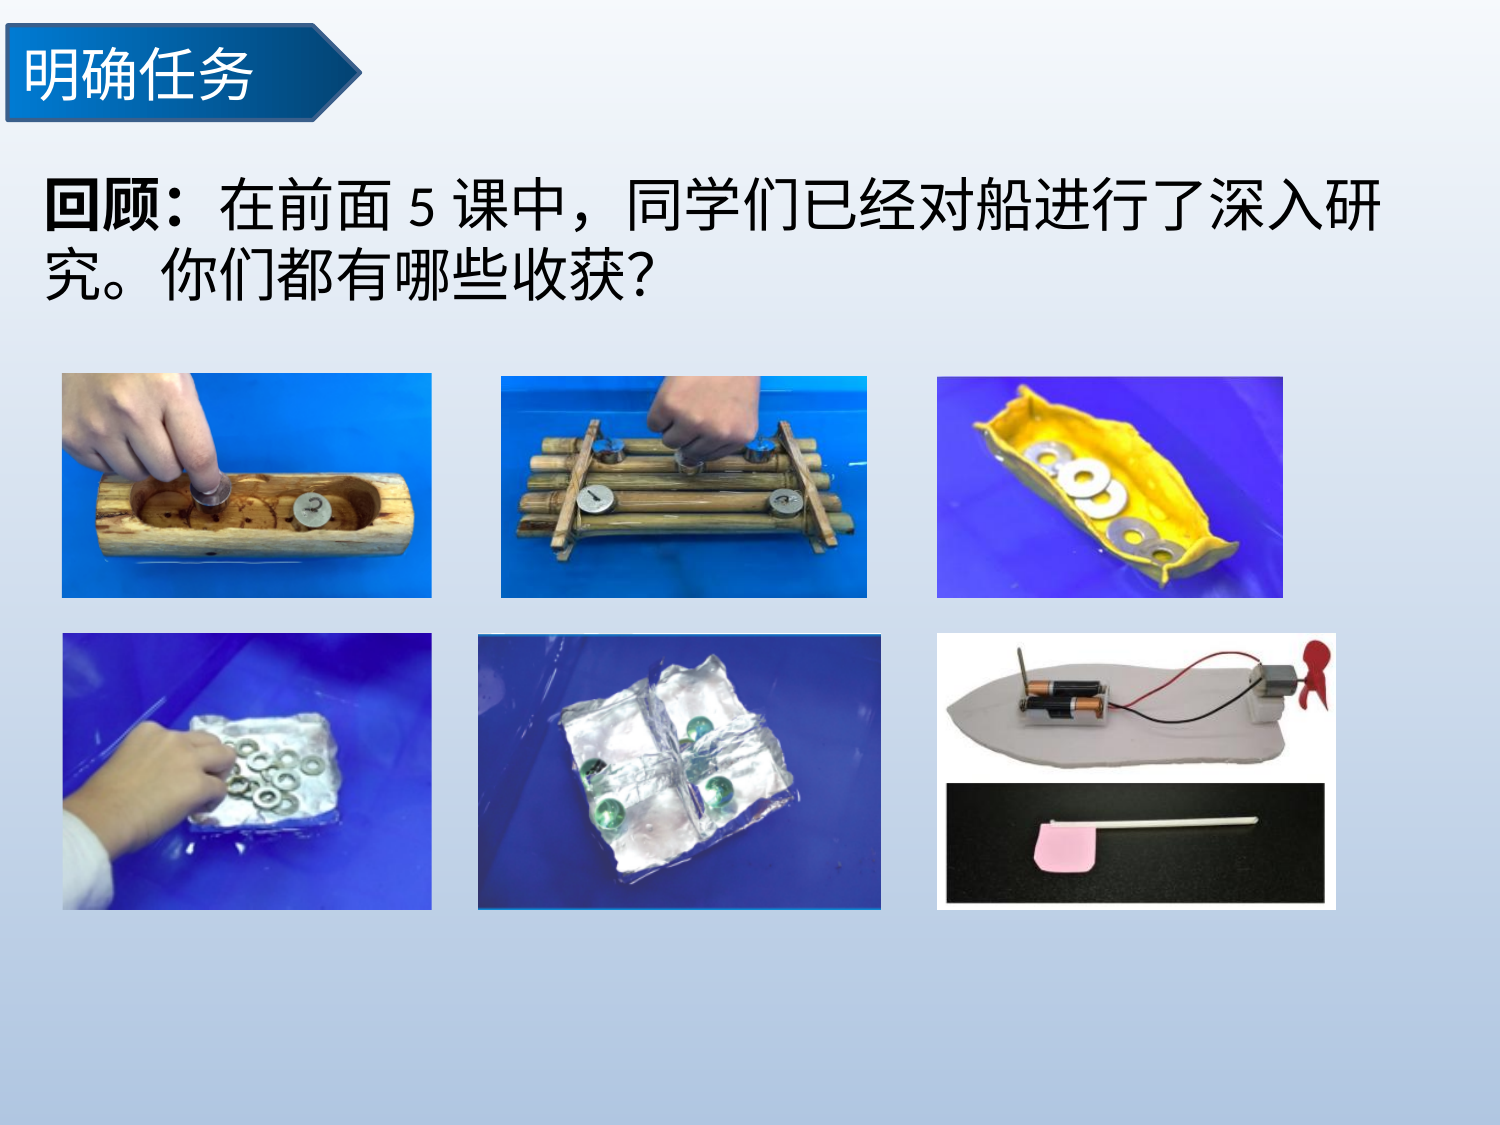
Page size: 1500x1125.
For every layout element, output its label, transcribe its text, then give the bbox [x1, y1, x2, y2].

picture [62, 633, 432, 910]
text_box 回顾：在前面5课中，同学们已经对船进行了深入研究。你们都有哪些收获？ [29, 160, 1431, 316]
picture [936, 633, 1336, 910]
picture [477, 633, 882, 910]
picture [936, 375, 1283, 599]
text_box 明确任务 [5, 23, 363, 123]
picture [501, 375, 867, 599]
picture [61, 373, 432, 599]
